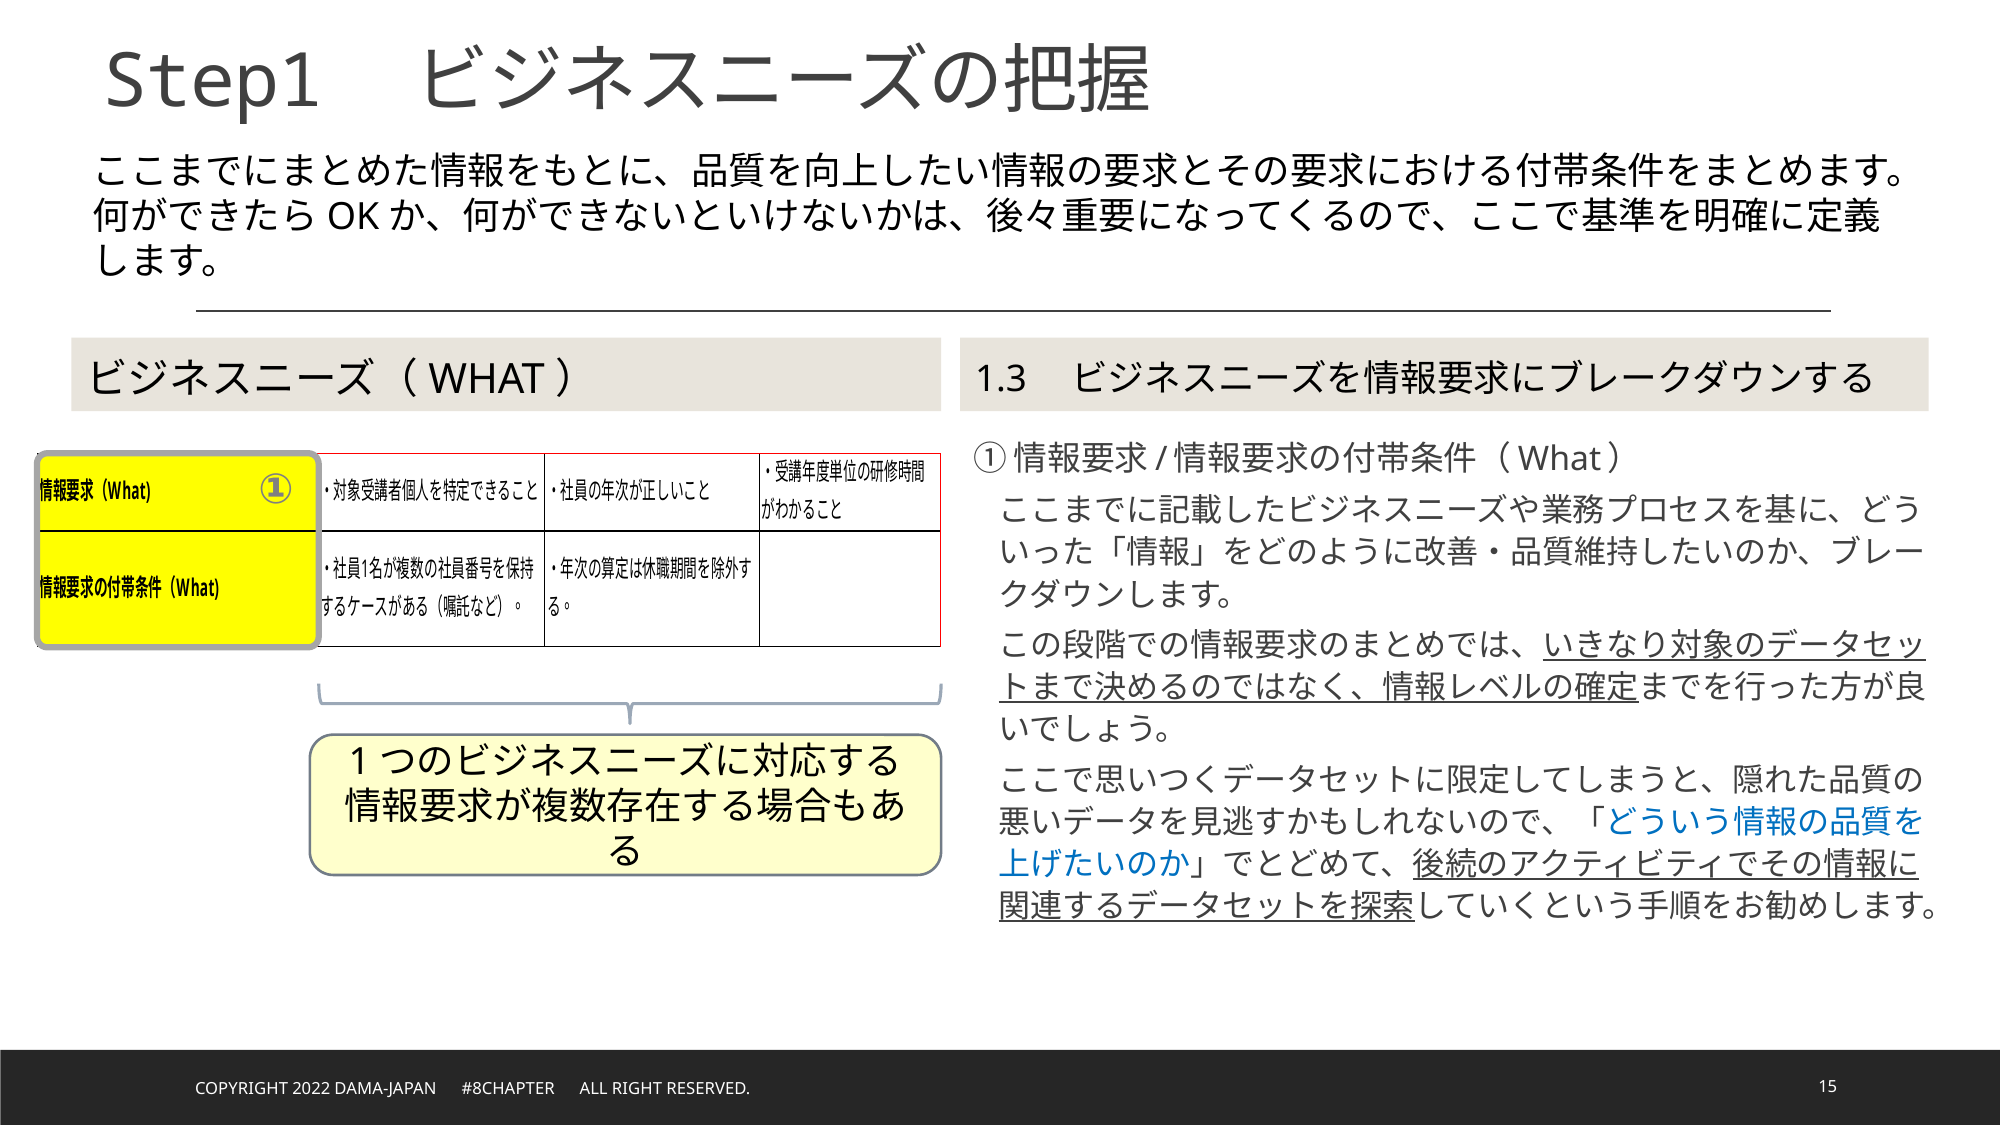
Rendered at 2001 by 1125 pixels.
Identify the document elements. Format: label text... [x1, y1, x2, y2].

title Step1 ビジネスニーズの把握 [87, 47, 1830, 130]
footer Copyright 2022 DAMA-JAPAN #8chapter All right reserved. [180, 1057, 1299, 1118]
list 1.3 ビジネスニーズを情報要求にブレークダウンする [960, 337, 1929, 412]
slide_number 15 [1803, 1057, 1932, 1118]
text_box [317, 683, 943, 725]
picture [36, 452, 942, 648]
text_box ここまでにまとめた情報をもとに、品質を向上したい情報の要求とその要求における付帯条件をまとめます。 何ができたらOKか、何ができないといけないかは、後々重要になってくるので、ここで基準を明確に定義します。 [78, 139, 1922, 290]
text_box 1つのビジネスニーズに対応する情報要求が複数存在する場合もある [308, 733, 943, 877]
list ビジネスニーズ（What） [71, 337, 942, 412]
list ①情報要求/情報要求の付帯条件（What） ここまでに記載したビジネスニーズや業務プロセスを基に、どういった「情報」をどのように改善・品質維持したいのか、ブレークダウンします。 この段階での情報要求のまとめでは、いきなり対象のデータセットまで決めるのではなく、情報レベルの確定までを行った方が良いでしょう。 ここで思いつくデータセットに限定してしまうと、隠れた品質の悪いデータを見逃すかもしれないので、「どういう情報の品質を上げたいのか」でとどめて、後続のアクティビティでその情報に関連するデータセットを探索していくという手順をお勧めします。 [960, 425, 1929, 974]
